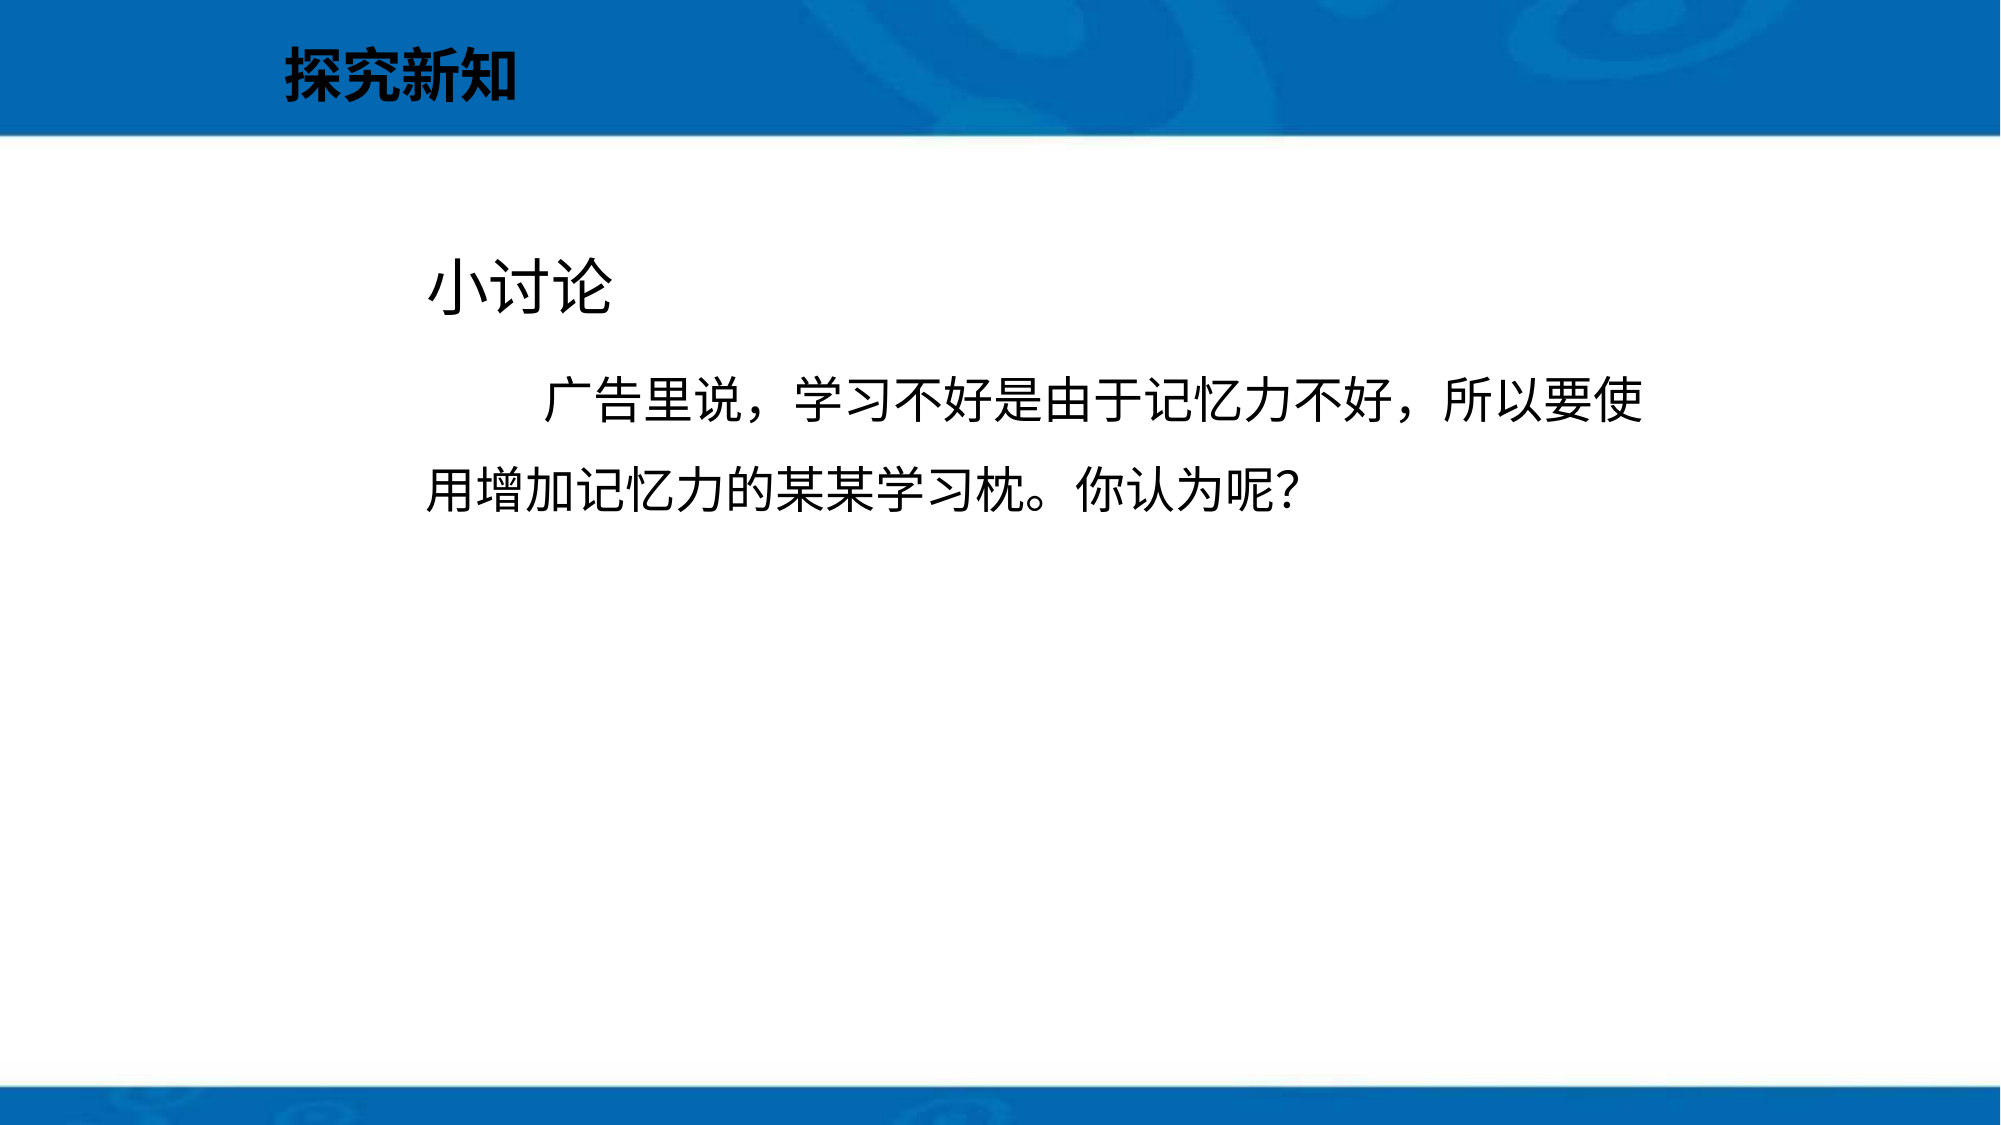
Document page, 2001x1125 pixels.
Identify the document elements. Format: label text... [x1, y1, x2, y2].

text_box 小讨论 [411, 240, 629, 331]
title 探究新知 [268, 38, 1733, 119]
text_box 广告里说，学习不好是由于记忆力不好，所以要使用增加记忆力的某某学习枕。你认为呢？ [410, 331, 1701, 462]
picture [0, 0, 2001, 1125]
